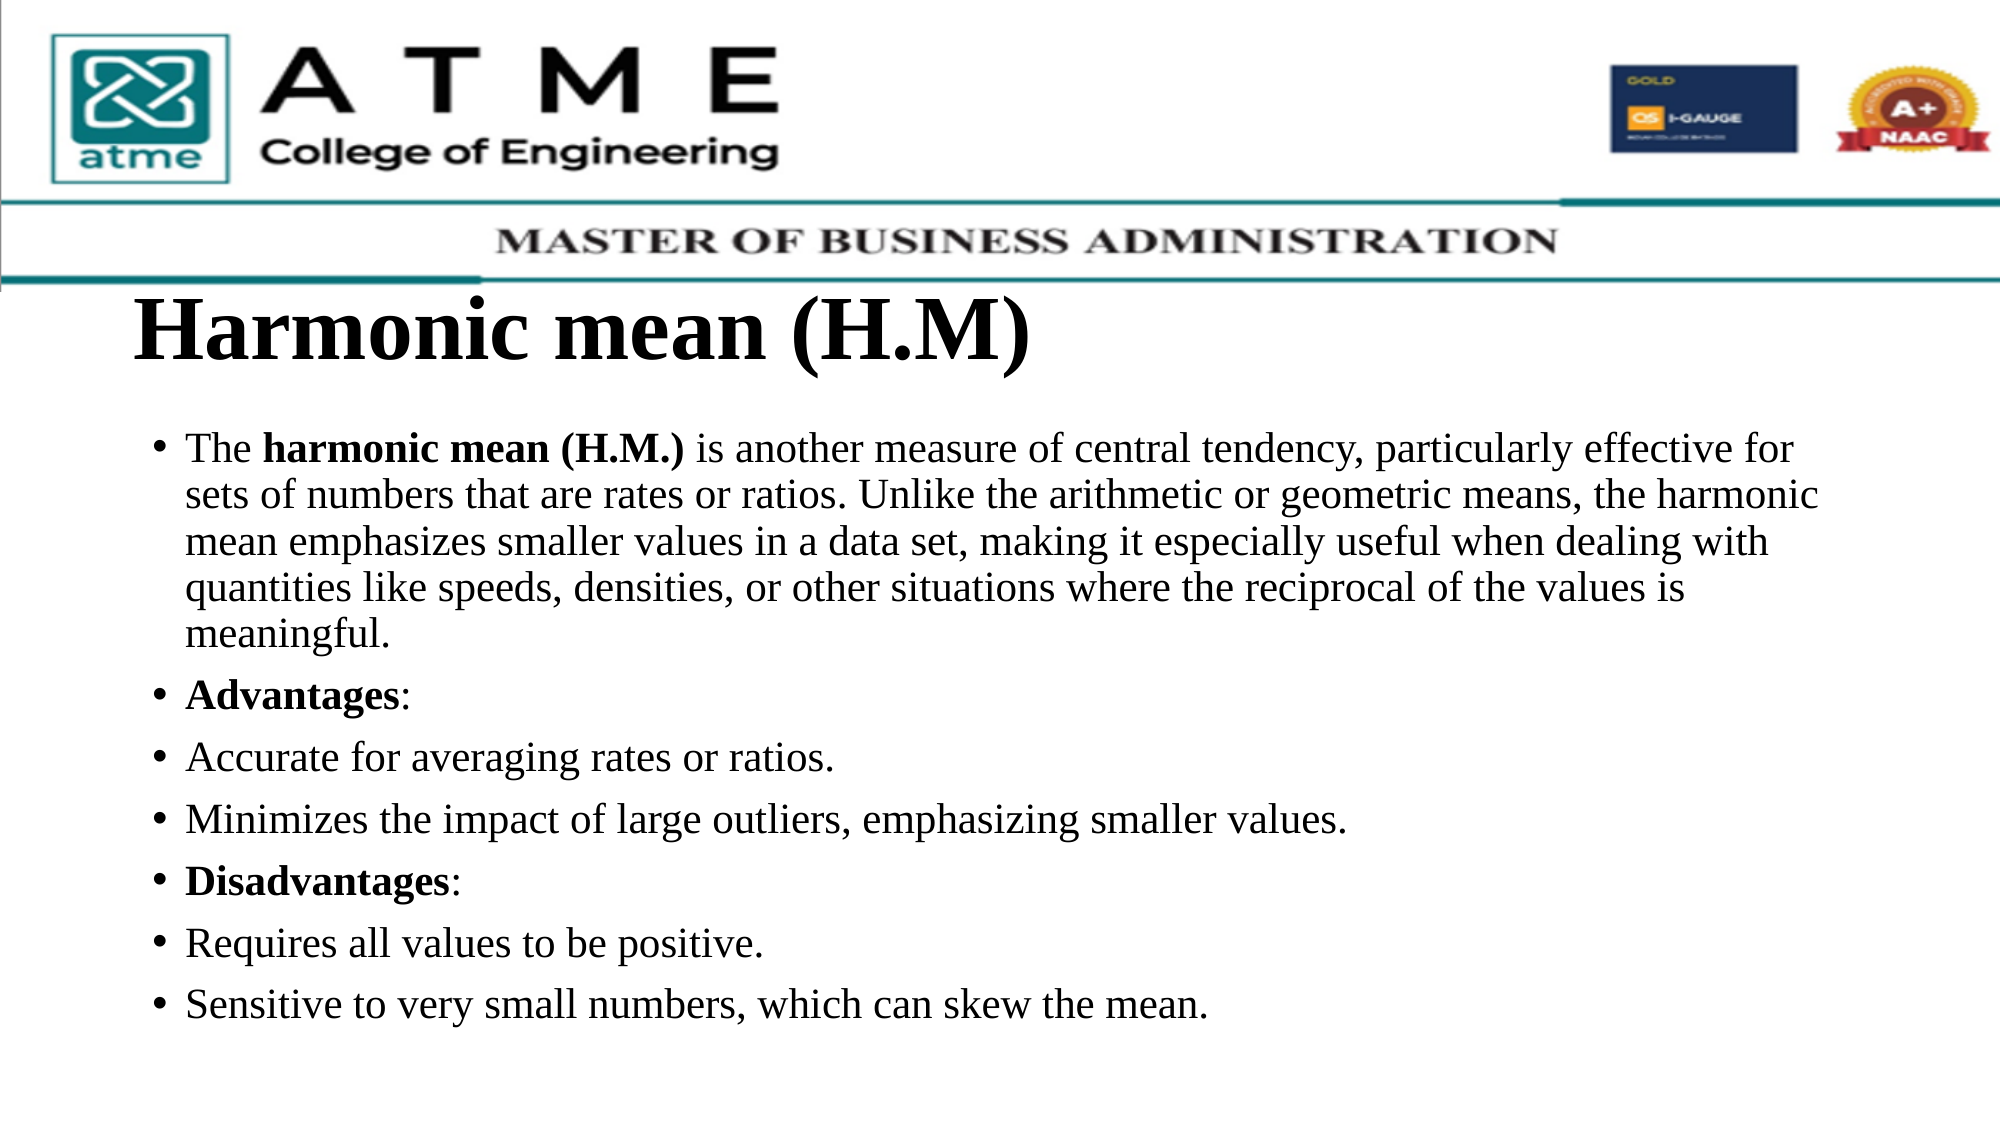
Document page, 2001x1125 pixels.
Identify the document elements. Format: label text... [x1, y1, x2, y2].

title Harmonic mean (H.M) [118, 221, 1844, 439]
picture [0, 0, 2000, 292]
list The harmonic mean (H.M.) is another measure of central tendency, particularly effective for sets of numbers that are rates or ratios. Unlike the arithmetic or geometric means, the harmonic mean emphasizes smaller values in a data set, making it especially useful when dealing with quantities like speeds, densities, or other situations where the reciprocal of the values is meaningful. Advantages: Accurate for averaging rates or ratios. Minimizes the impact of large outliers, emphasizing smaller values. Disadvantages: Requires all values to be positive. Sensitive to very small numbers, which can skew the mean. [137, 417, 1863, 1044]
